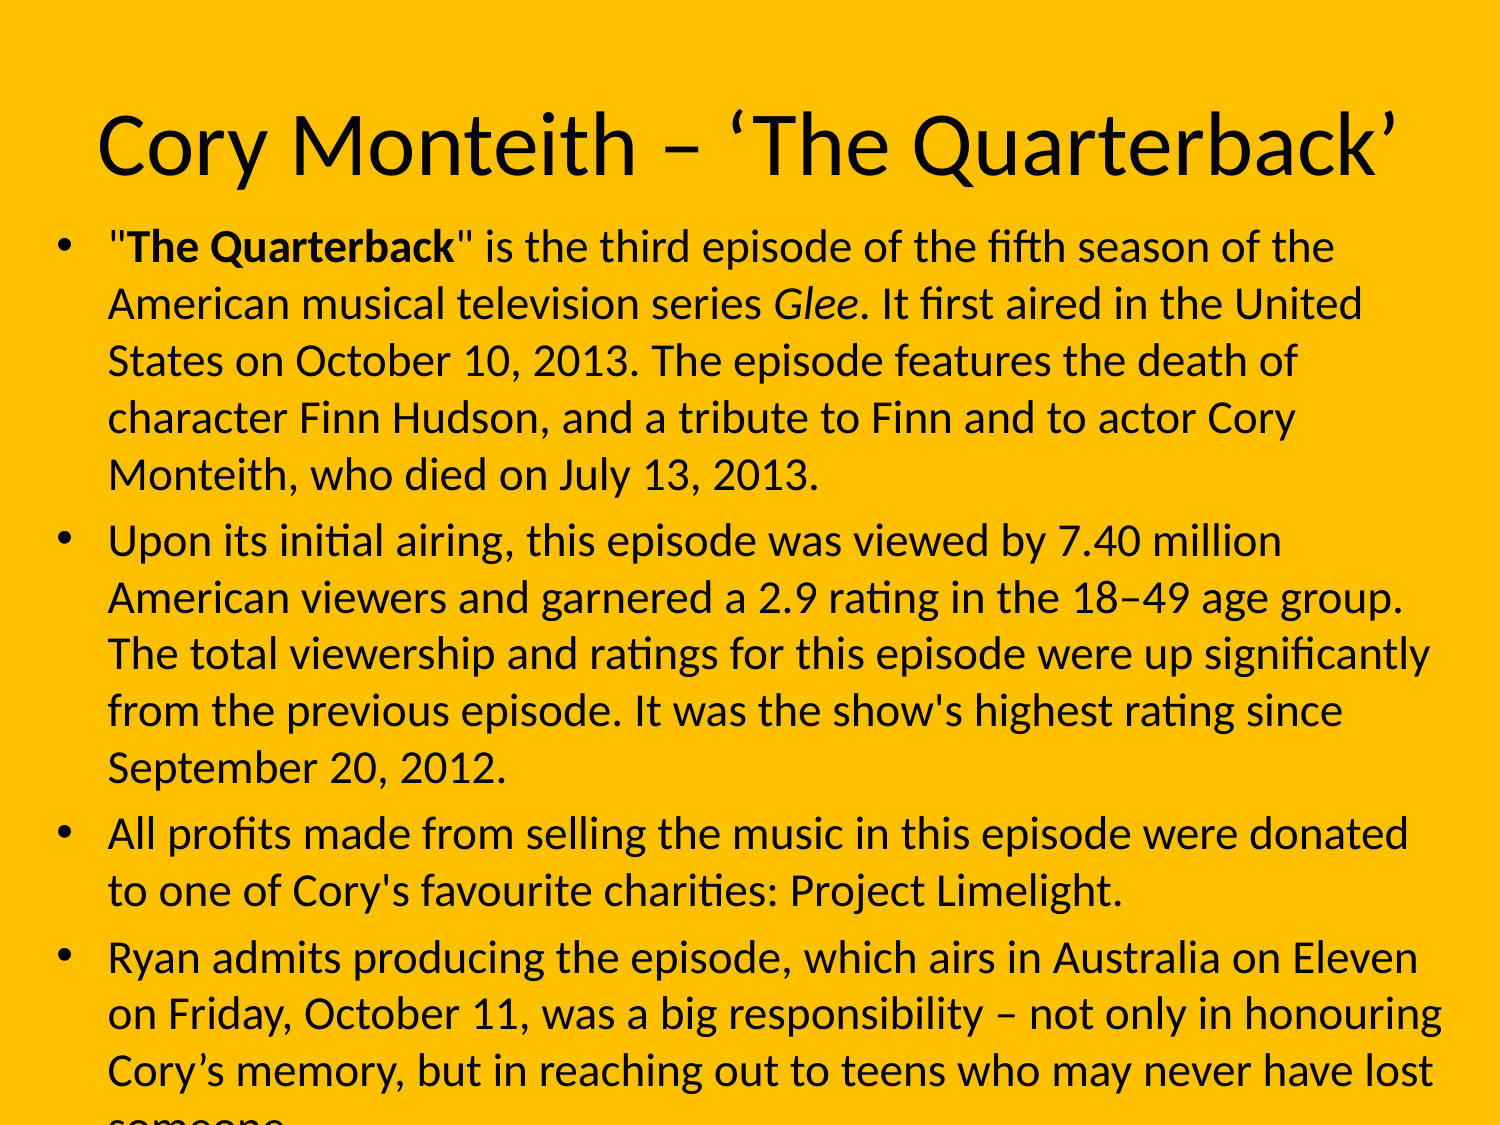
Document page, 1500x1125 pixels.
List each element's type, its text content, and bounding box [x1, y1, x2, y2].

title Cory Monteith – ‘The Quarterback’ [75, 45, 1425, 208]
list "The Quarterback" is the third episode of the fifth season of the American musical television series Glee. It first aired in the United States on October 10, 2013. The episode features the death of character Finn Hudson, and a tribute to Finn and to actor Cory Monteith, who died on July 13, 2013. Upon its initial airing, this episode was viewed by 7.40 million American viewers and garnered a 2.9 rating in the 18–49 age group. The total viewership and ratings for this episode were up significantly from the previous episode. It was the show's highest rating since September 20, 2012. All profits made from selling the music in this episode were donated to one of Cory's favourite charities: Project Limelight. Ryan admits producing the episode, which airs in Australia on Eleven on Friday, October 11, was a big responsibility – not only in honouring Cory’s memory, but in reaching out to teens who may never have lost someone. [41, 208, 1471, 1125]
